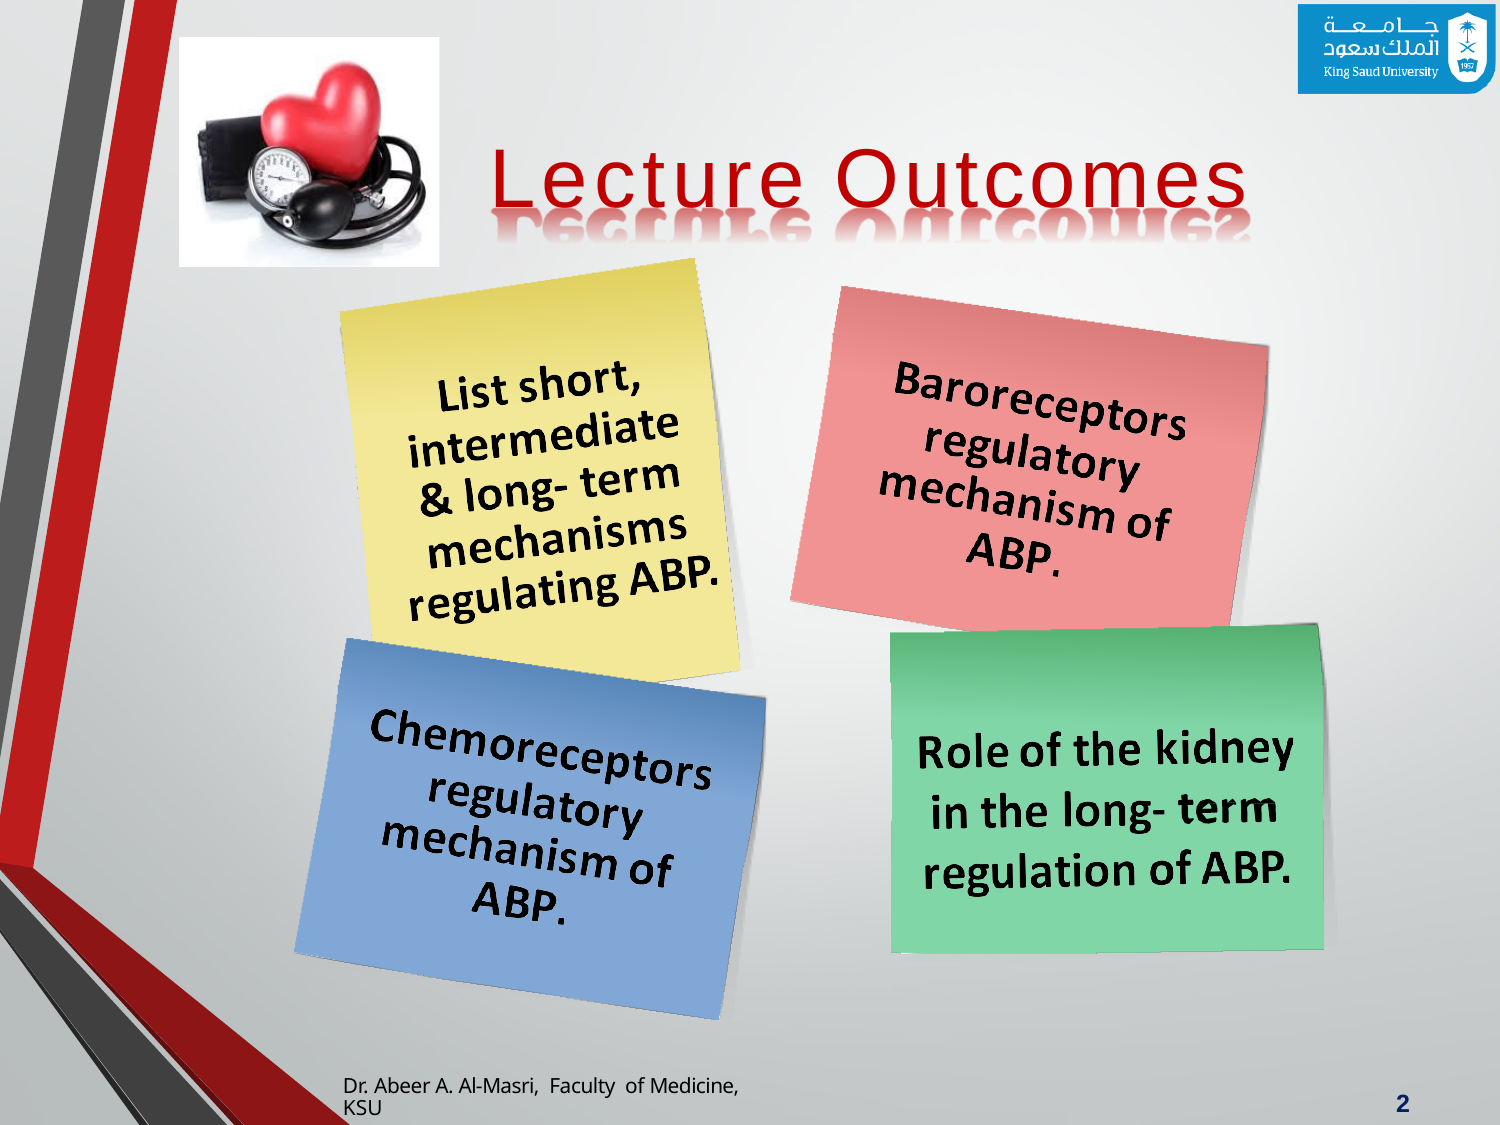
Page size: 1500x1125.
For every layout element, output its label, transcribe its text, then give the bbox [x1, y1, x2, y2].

text_box [179, 37, 440, 267]
title Lecture Outcomes [121, 107, 1379, 313]
text_box [1297, 4, 1496, 94]
picture [0, 0, 1500, 1125]
text_box 2 [1392, 1090, 1415, 1118]
text_box Dr. Abeer A. Al-Masri, Faculty of Medicine, KSU [340, 1076, 755, 1120]
